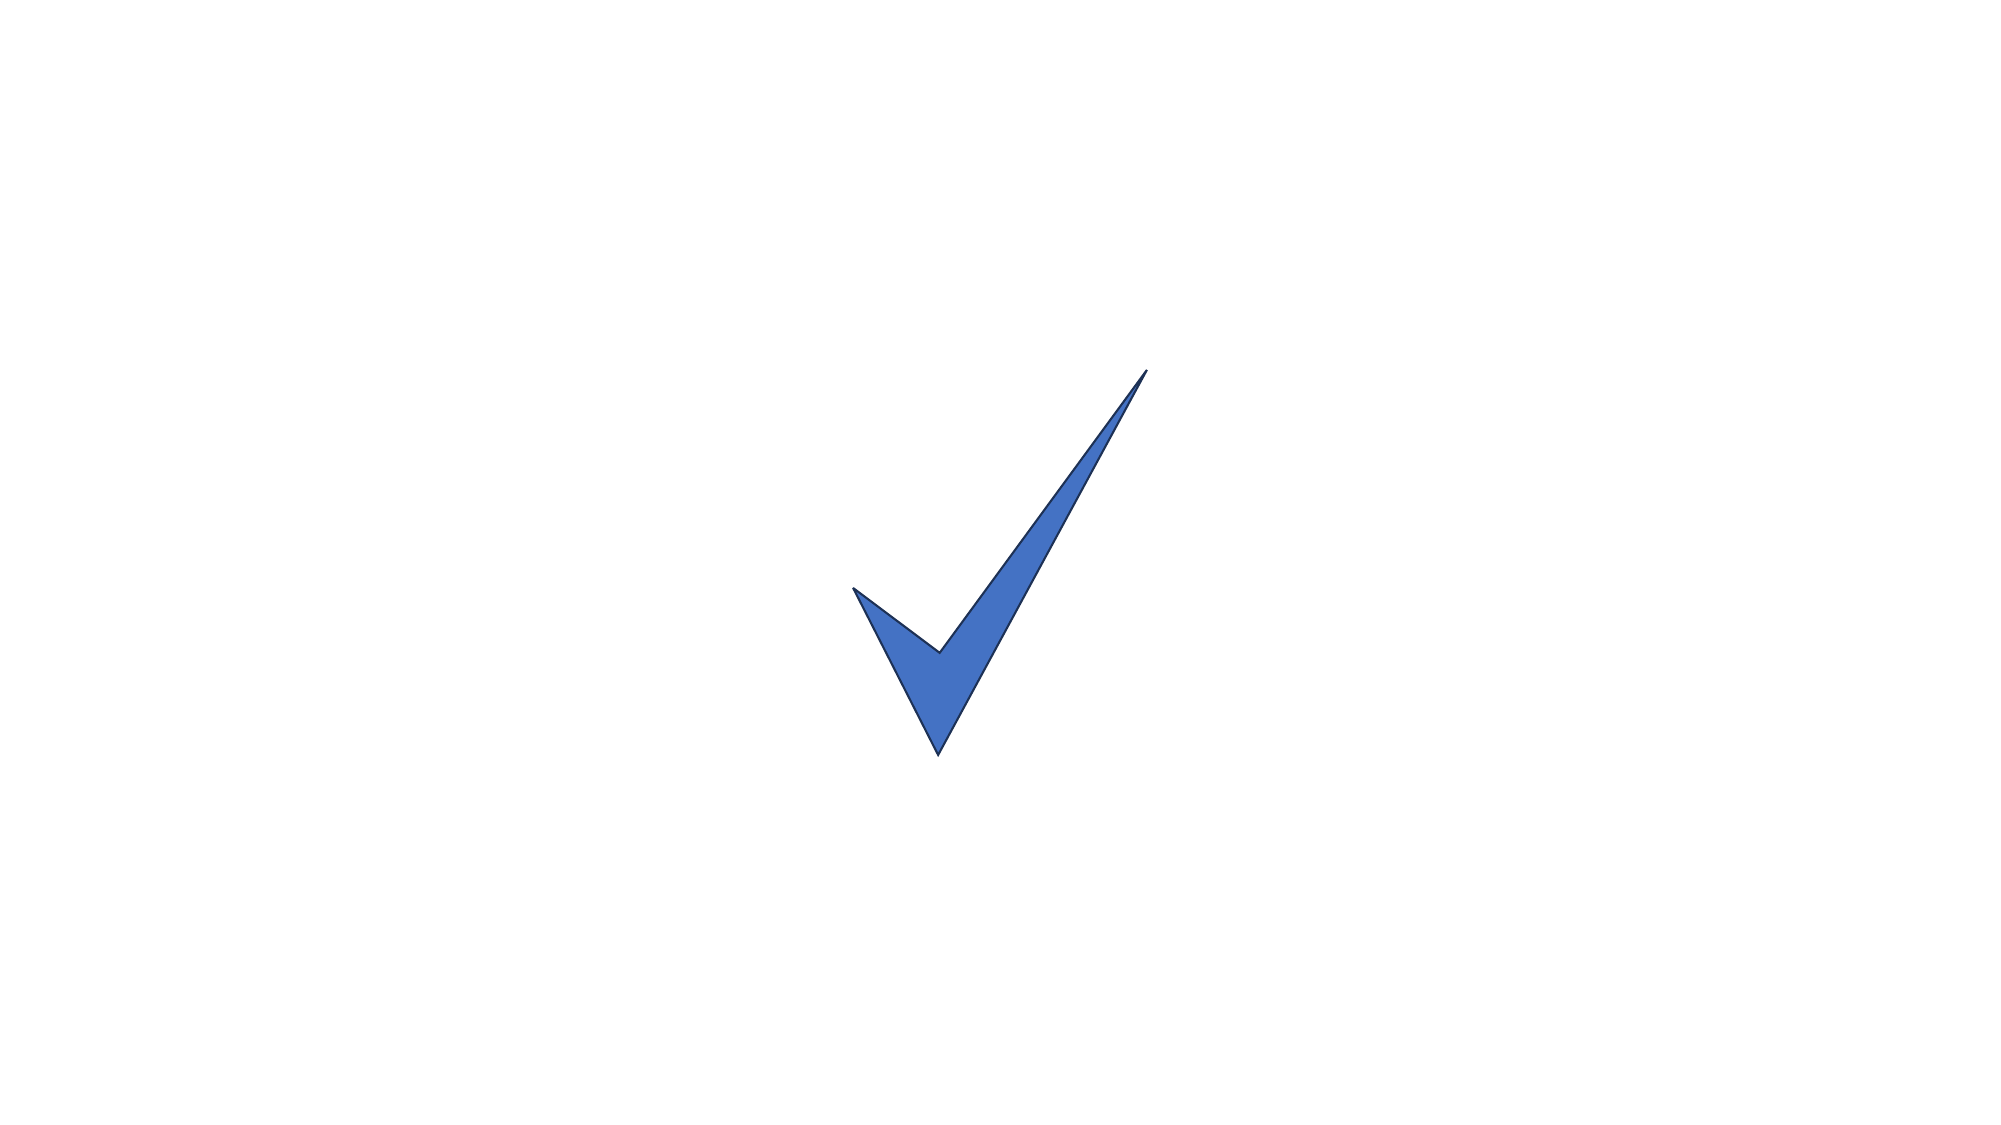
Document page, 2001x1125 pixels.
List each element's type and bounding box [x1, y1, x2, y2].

text_box [852, 369, 1148, 758]
